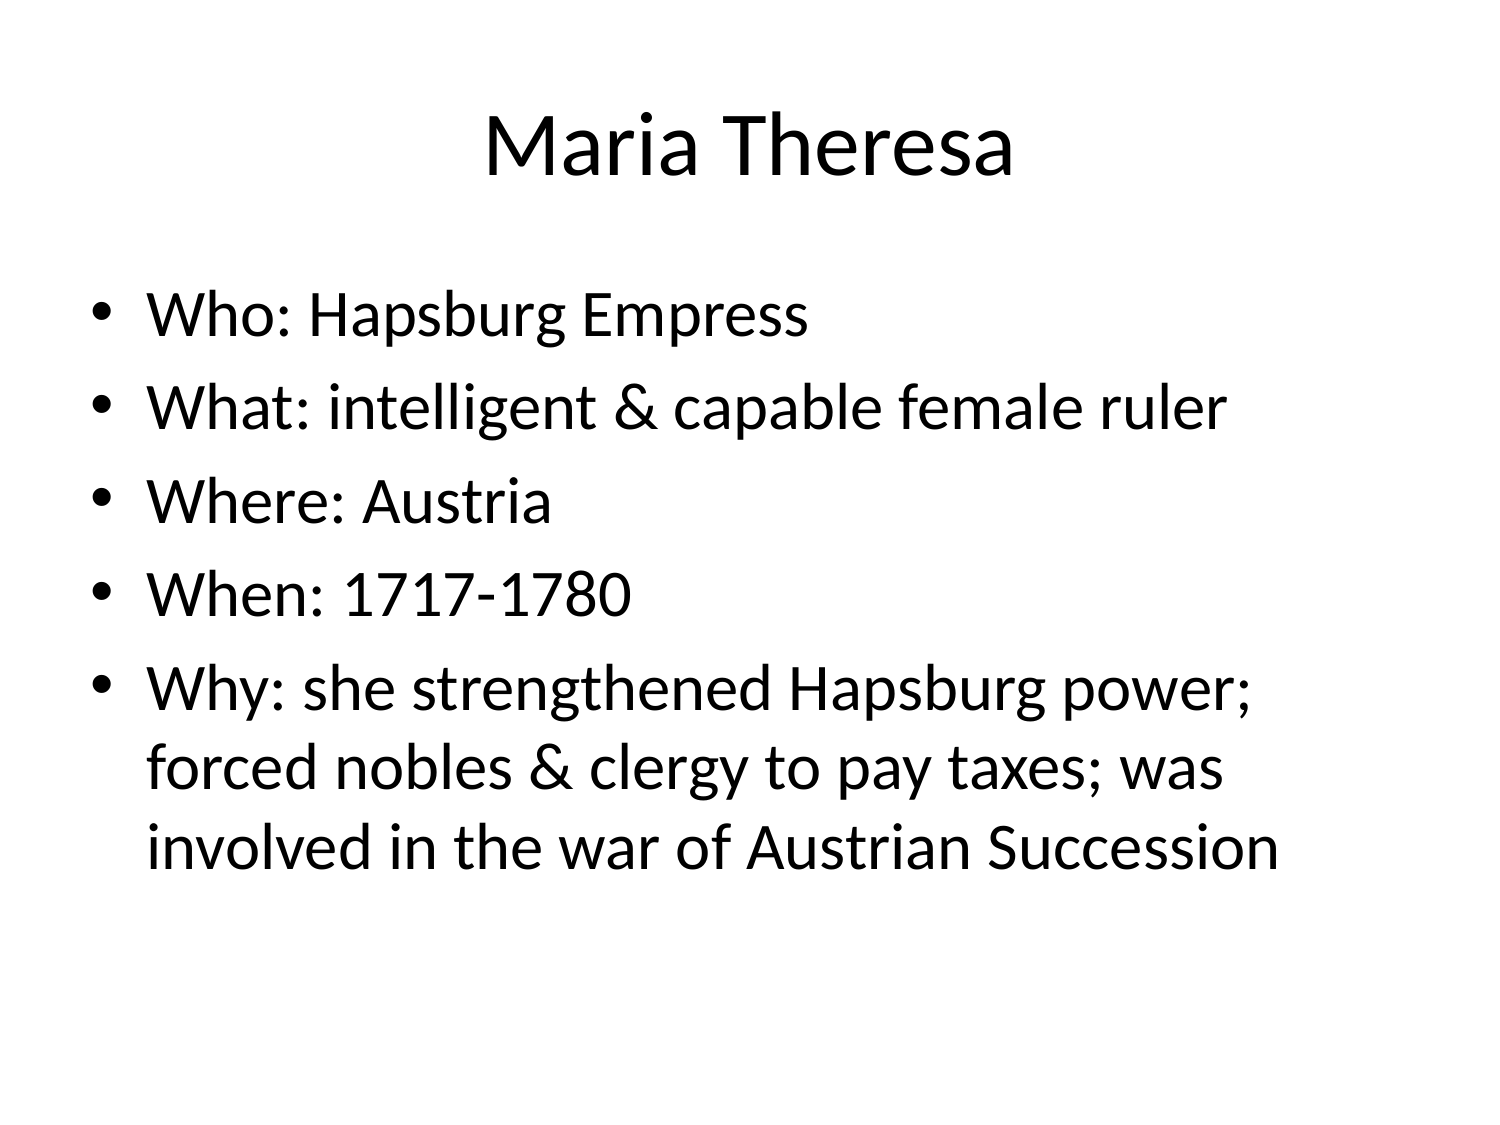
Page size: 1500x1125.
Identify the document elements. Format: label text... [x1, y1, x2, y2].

list Who: Hapsburg Empress What: intelligent & capable female ruler Where: Austria When: 1717-1780 Why: she strengthened Hapsburg power; forced nobles & clergy to pay taxes; was involved in the war of Austrian Succession [75, 262, 1425, 1005]
title Maria Theresa [75, 45, 1425, 233]
